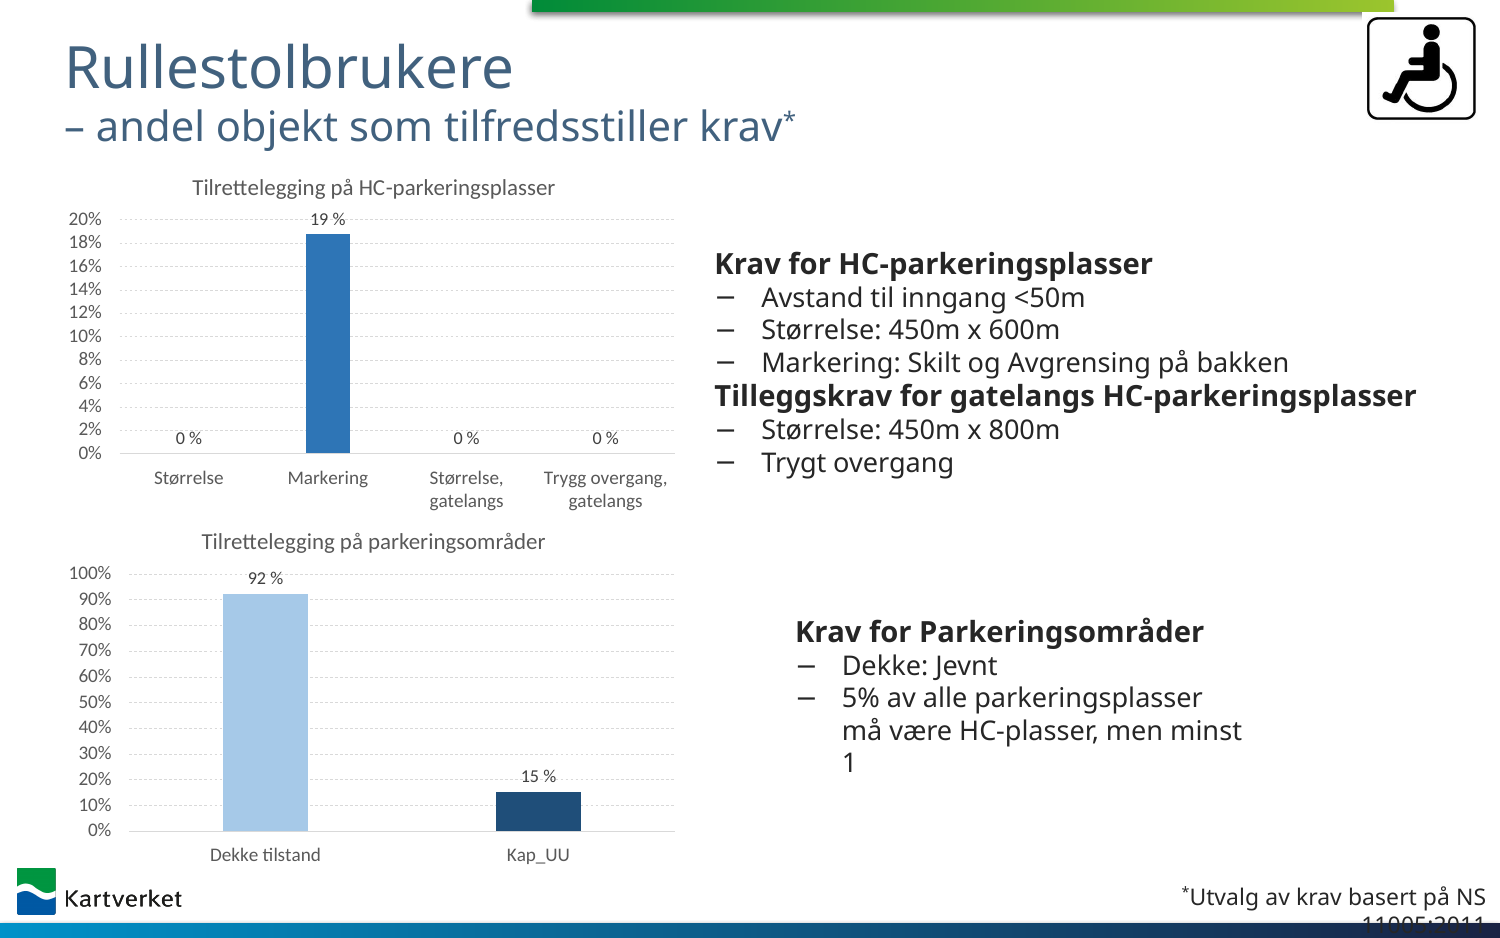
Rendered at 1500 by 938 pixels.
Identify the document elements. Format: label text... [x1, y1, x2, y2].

text_box *Utvalg av krav basert på NS 11005:2011 [1068, 873, 1500, 938]
text_box Krav for HC-parkeringsplasser Avstand til inngang <50m Størrelse: 450m x 600m Markering: Skilt og Avgrensing på bakken Tilleggskrav for gatelangs HC-parkeringsplasser Størrelse: 450m x 800m Trygt overgang [699, 237, 1433, 485]
text_box Rullestolbrukere – andel objekt som tilfredsstiller krav* [49, 25, 1431, 158]
picture [1362, 12, 1481, 126]
picture [62, 520, 686, 874]
picture [62, 166, 686, 519]
text_box Krav for Parkeringsområder Dekke: Jevnt 5% av alle parkeringsplasser må være HC-plasser, men minst 1 [780, 605, 1261, 786]
